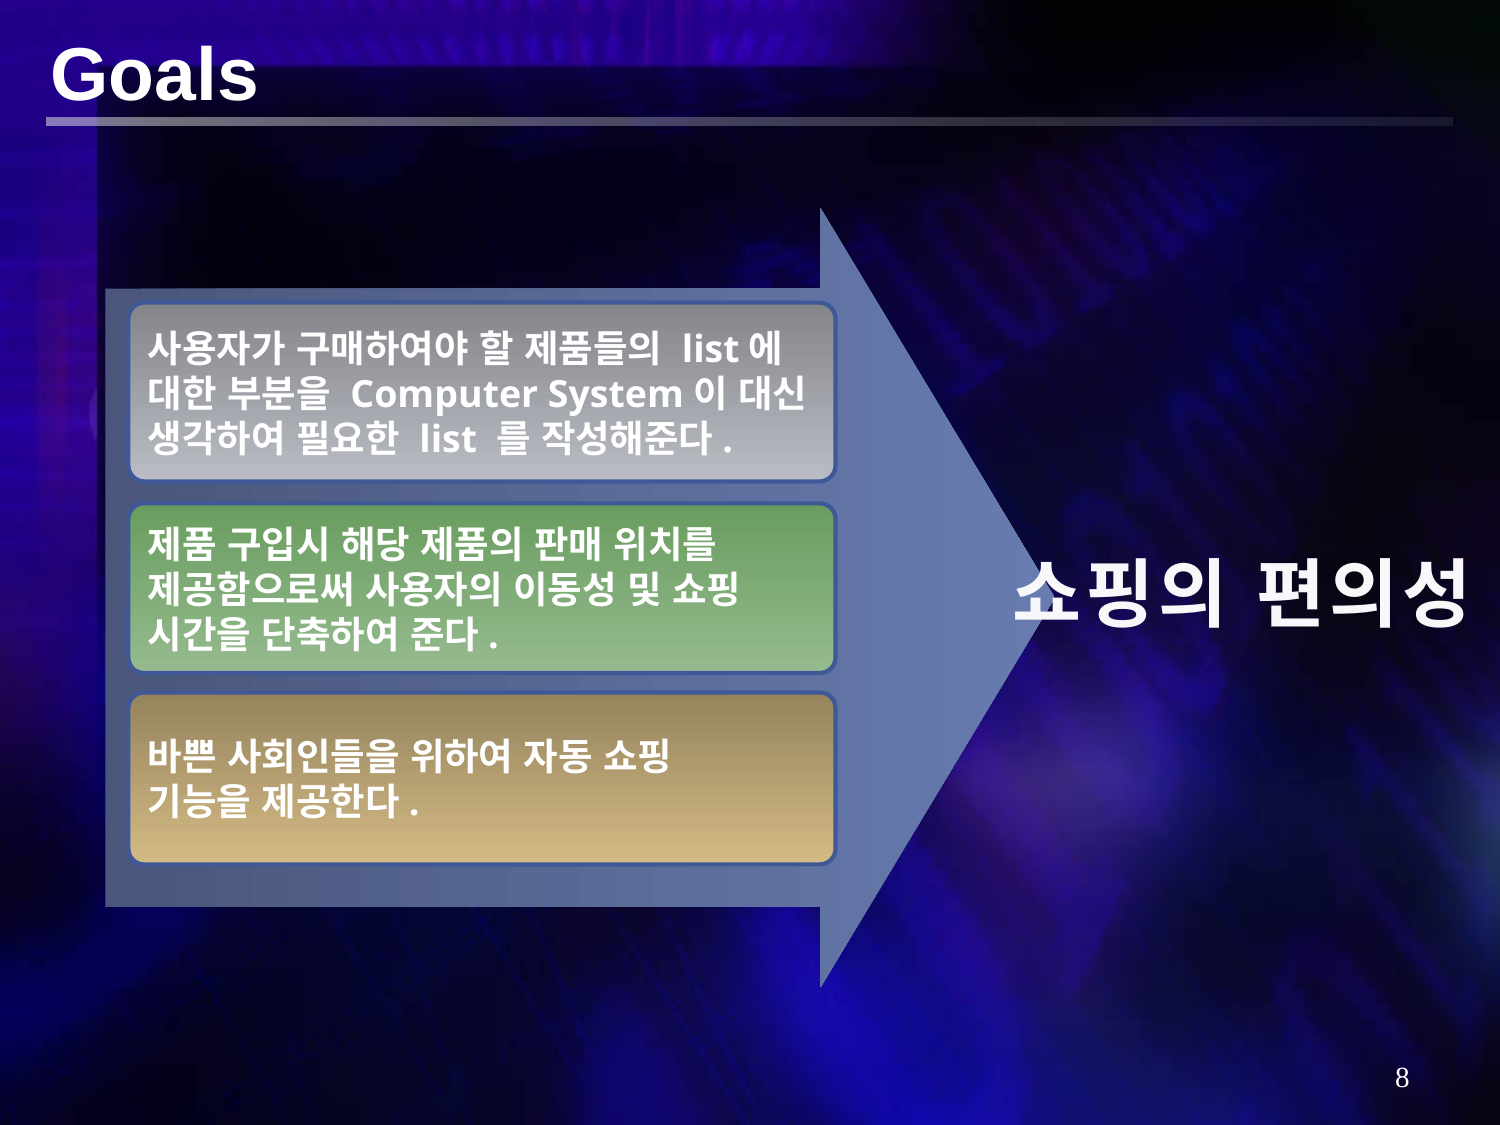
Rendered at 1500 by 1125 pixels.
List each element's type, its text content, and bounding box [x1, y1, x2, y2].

text_box 쇼핑의 편의성 [1059, 538, 1500, 644]
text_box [105, 207, 1055, 988]
slide_number 7 [1074, 1050, 1426, 1125]
text_box [46, 117, 1453, 126]
text_box Goals [35, 28, 1388, 125]
picture [0, 0, 1500, 1125]
